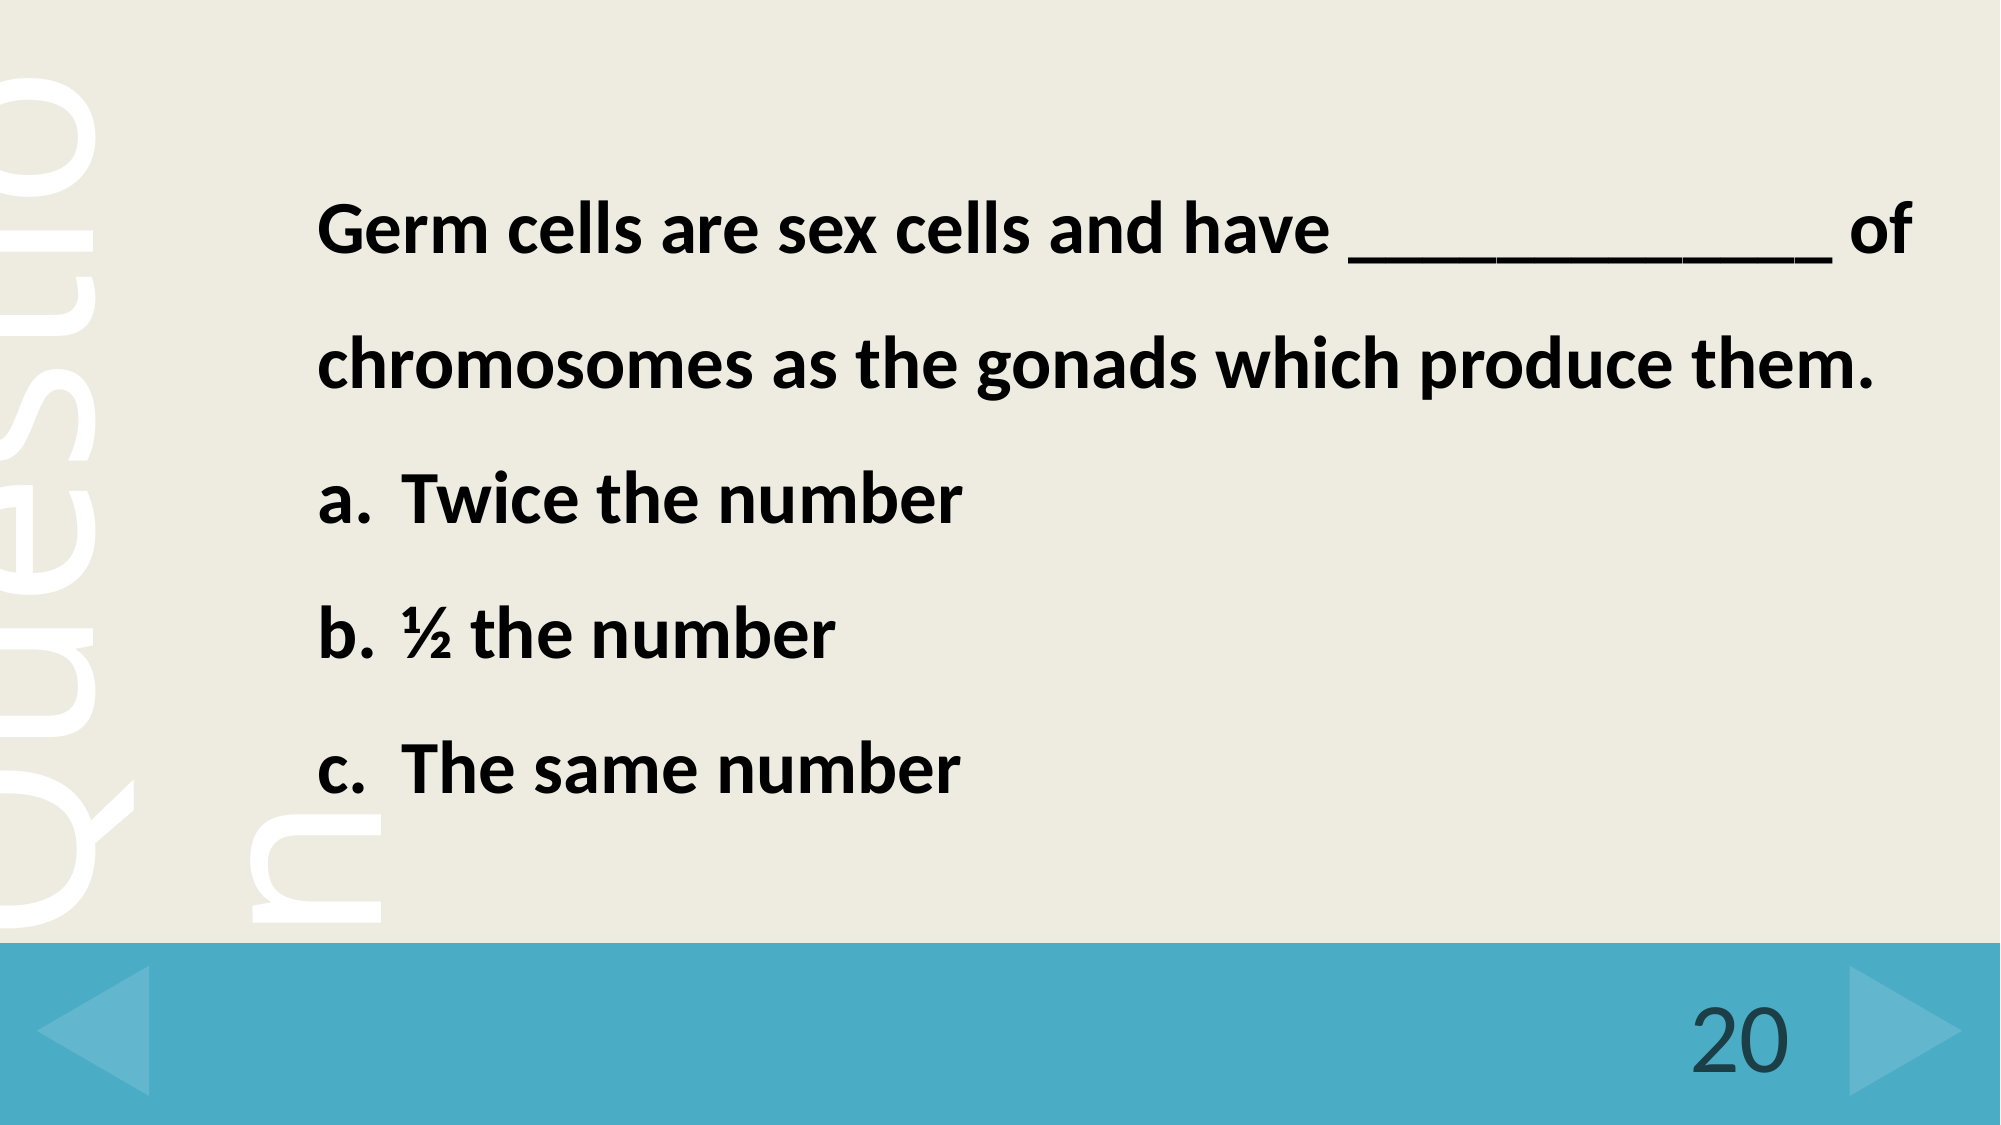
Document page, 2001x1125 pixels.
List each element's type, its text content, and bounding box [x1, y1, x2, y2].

list 20 [1494, 967, 1806, 1097]
list Germ cells are sex cells and have _____________ of chromosomes as the gonads which produce them. Twice the number ½ the number The same number [302, 307, 1970, 636]
